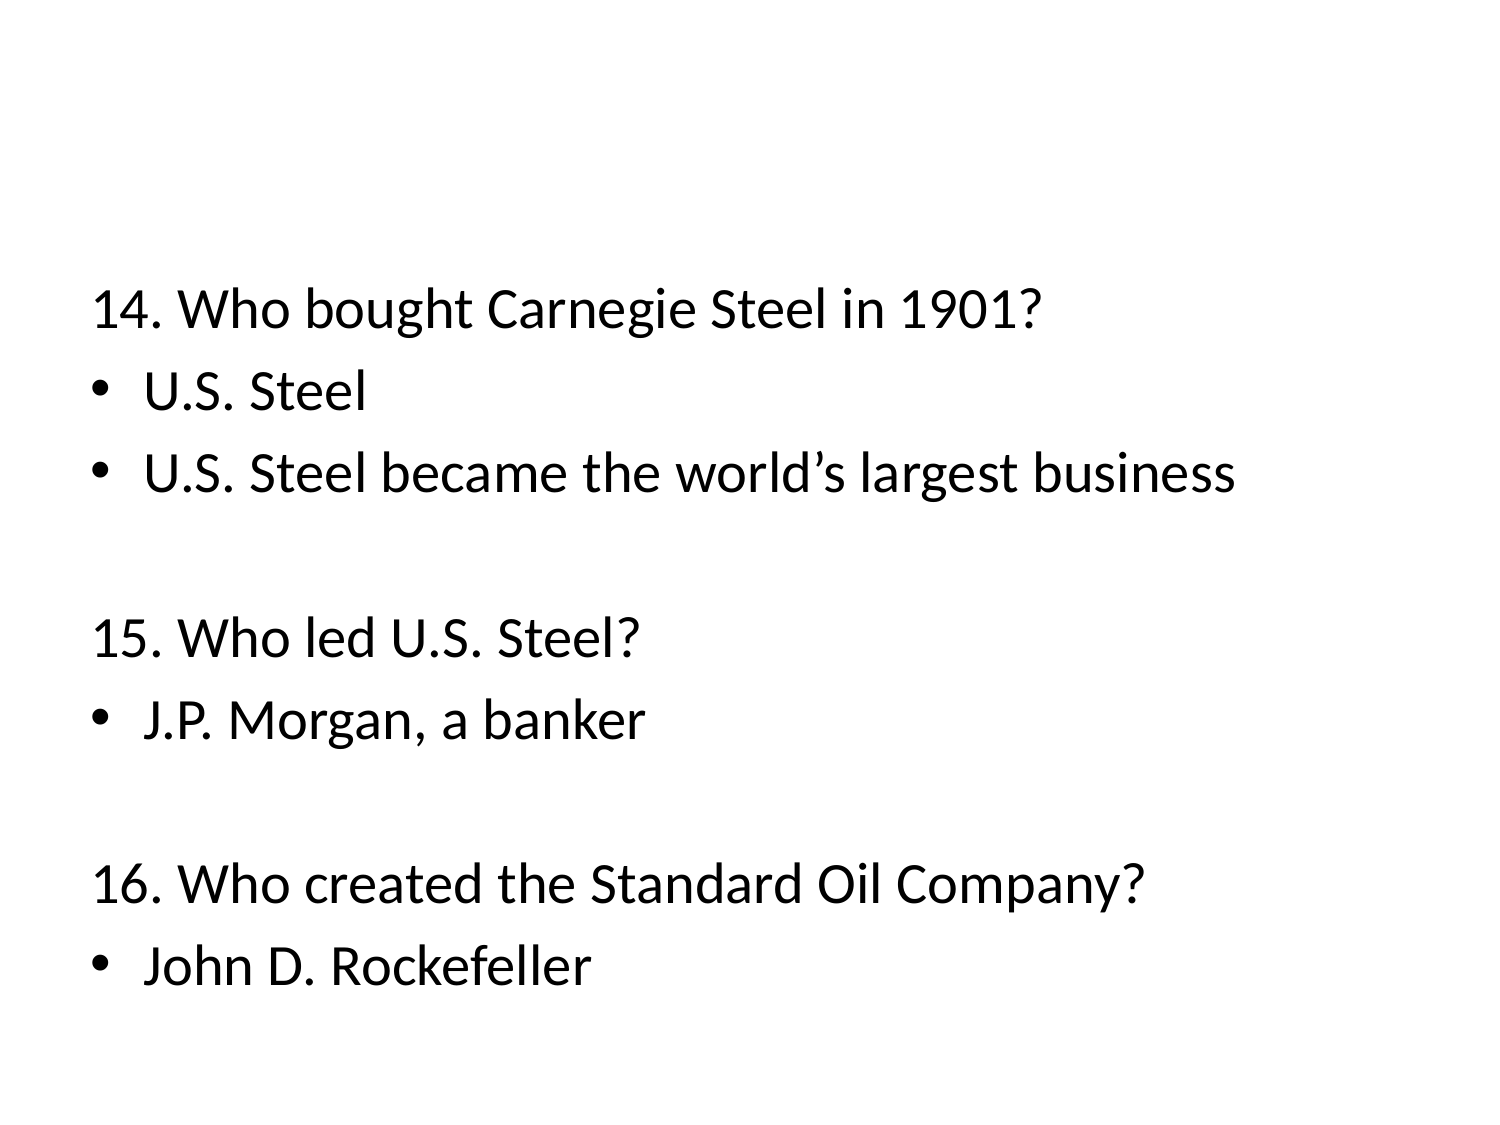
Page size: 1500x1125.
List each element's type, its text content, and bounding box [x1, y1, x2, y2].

list 14. Who bought Carnegie Steel in 1901? U.S. Steel U.S. Steel became the world’s largest business 15. Who led U.S. Steel? J.P. Morgan, a banker 16. Who created the Standard Oil Company? John D. Rockefeller [75, 262, 1425, 1005]
